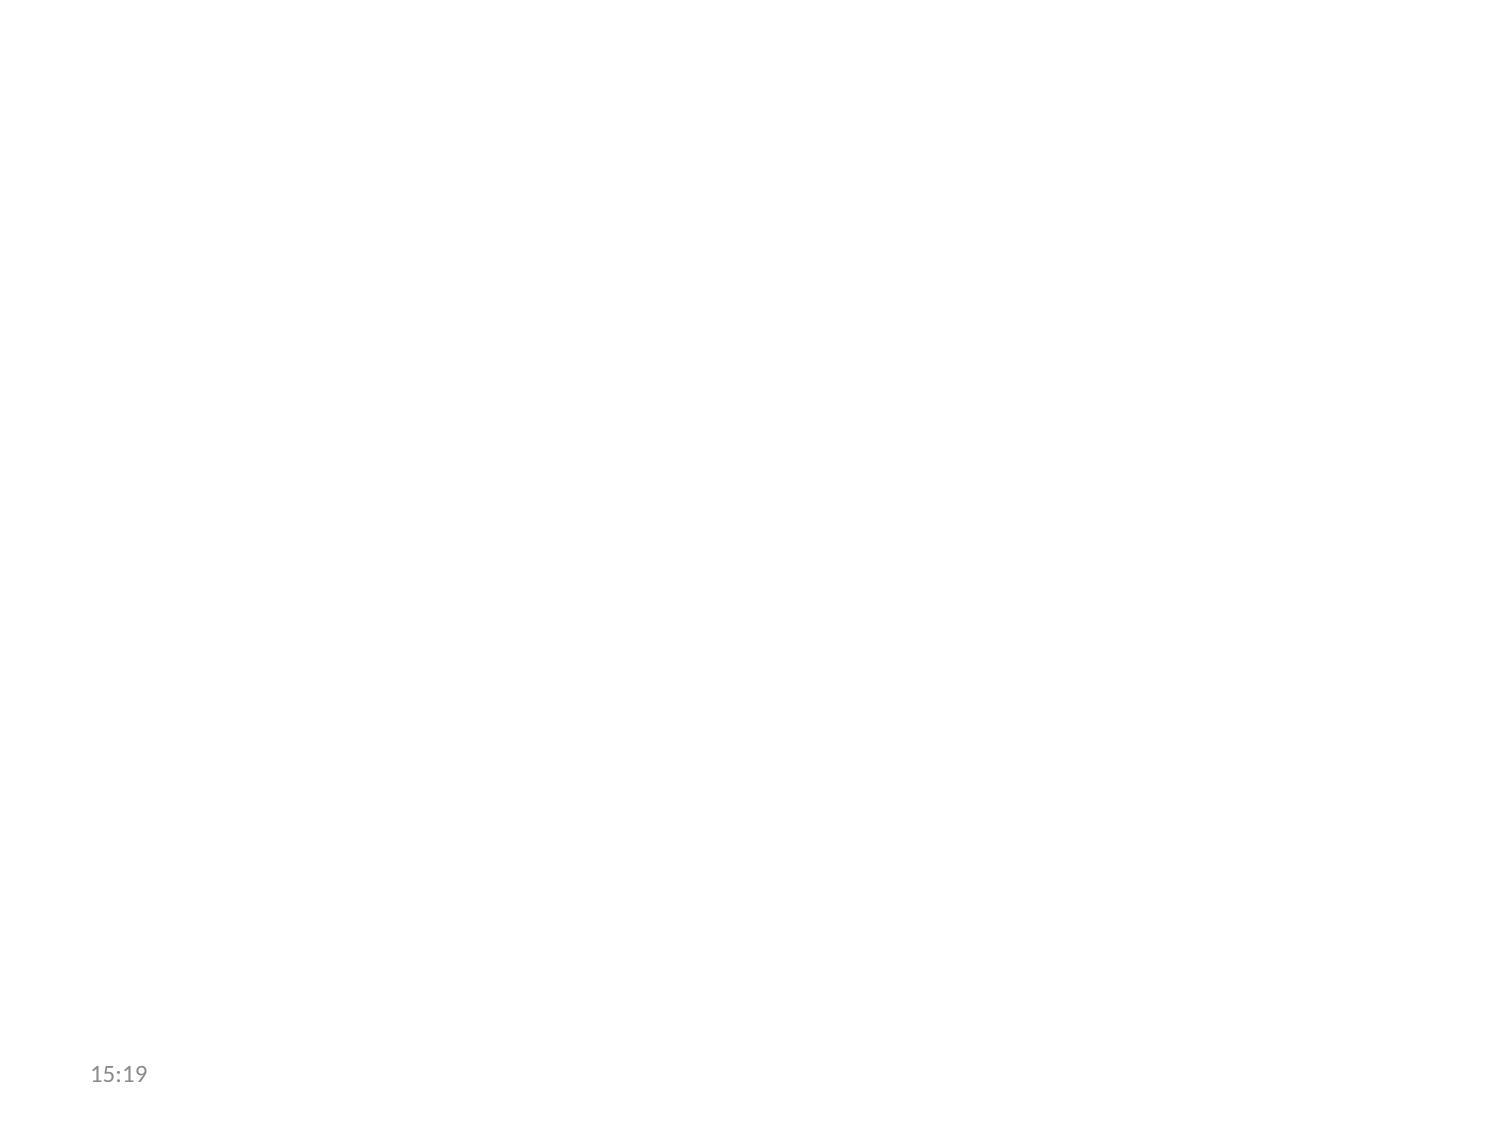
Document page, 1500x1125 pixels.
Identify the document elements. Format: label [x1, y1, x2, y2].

slide_number [75, 1042, 425, 1103]
